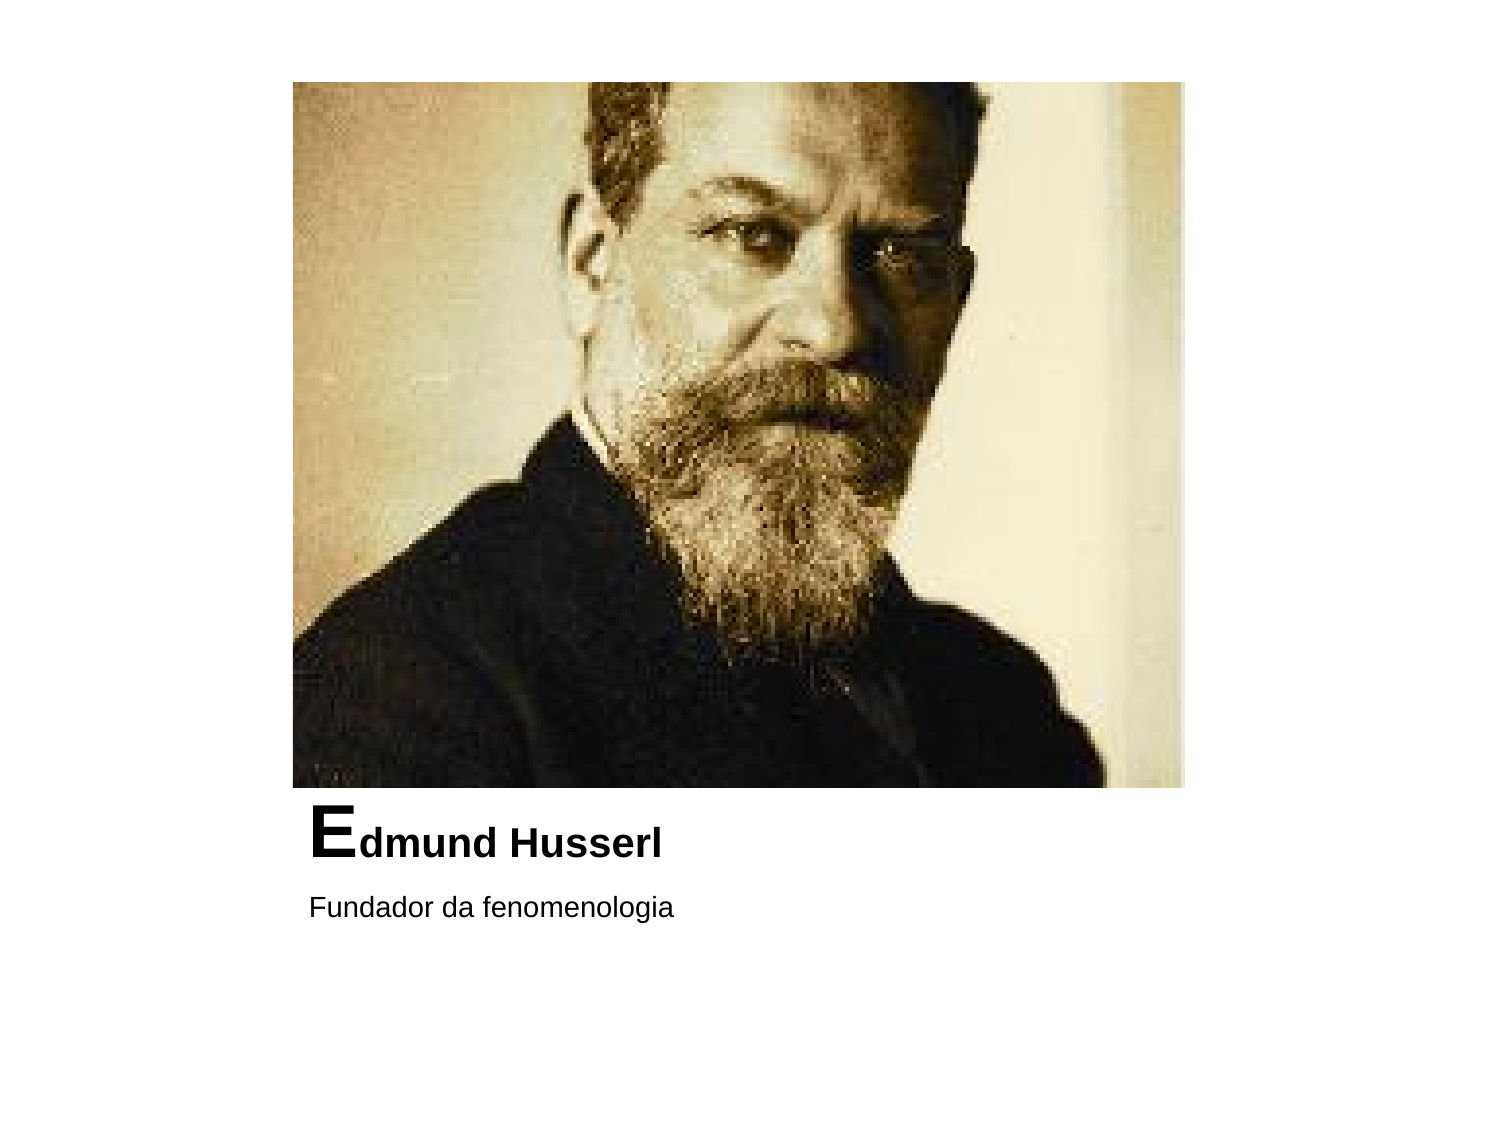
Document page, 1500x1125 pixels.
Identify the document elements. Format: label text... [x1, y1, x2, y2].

picture [292, 81, 1194, 788]
title Edmund Husserl [294, 795, 1194, 880]
list Fundador da fenomenologia [294, 880, 1194, 1013]
